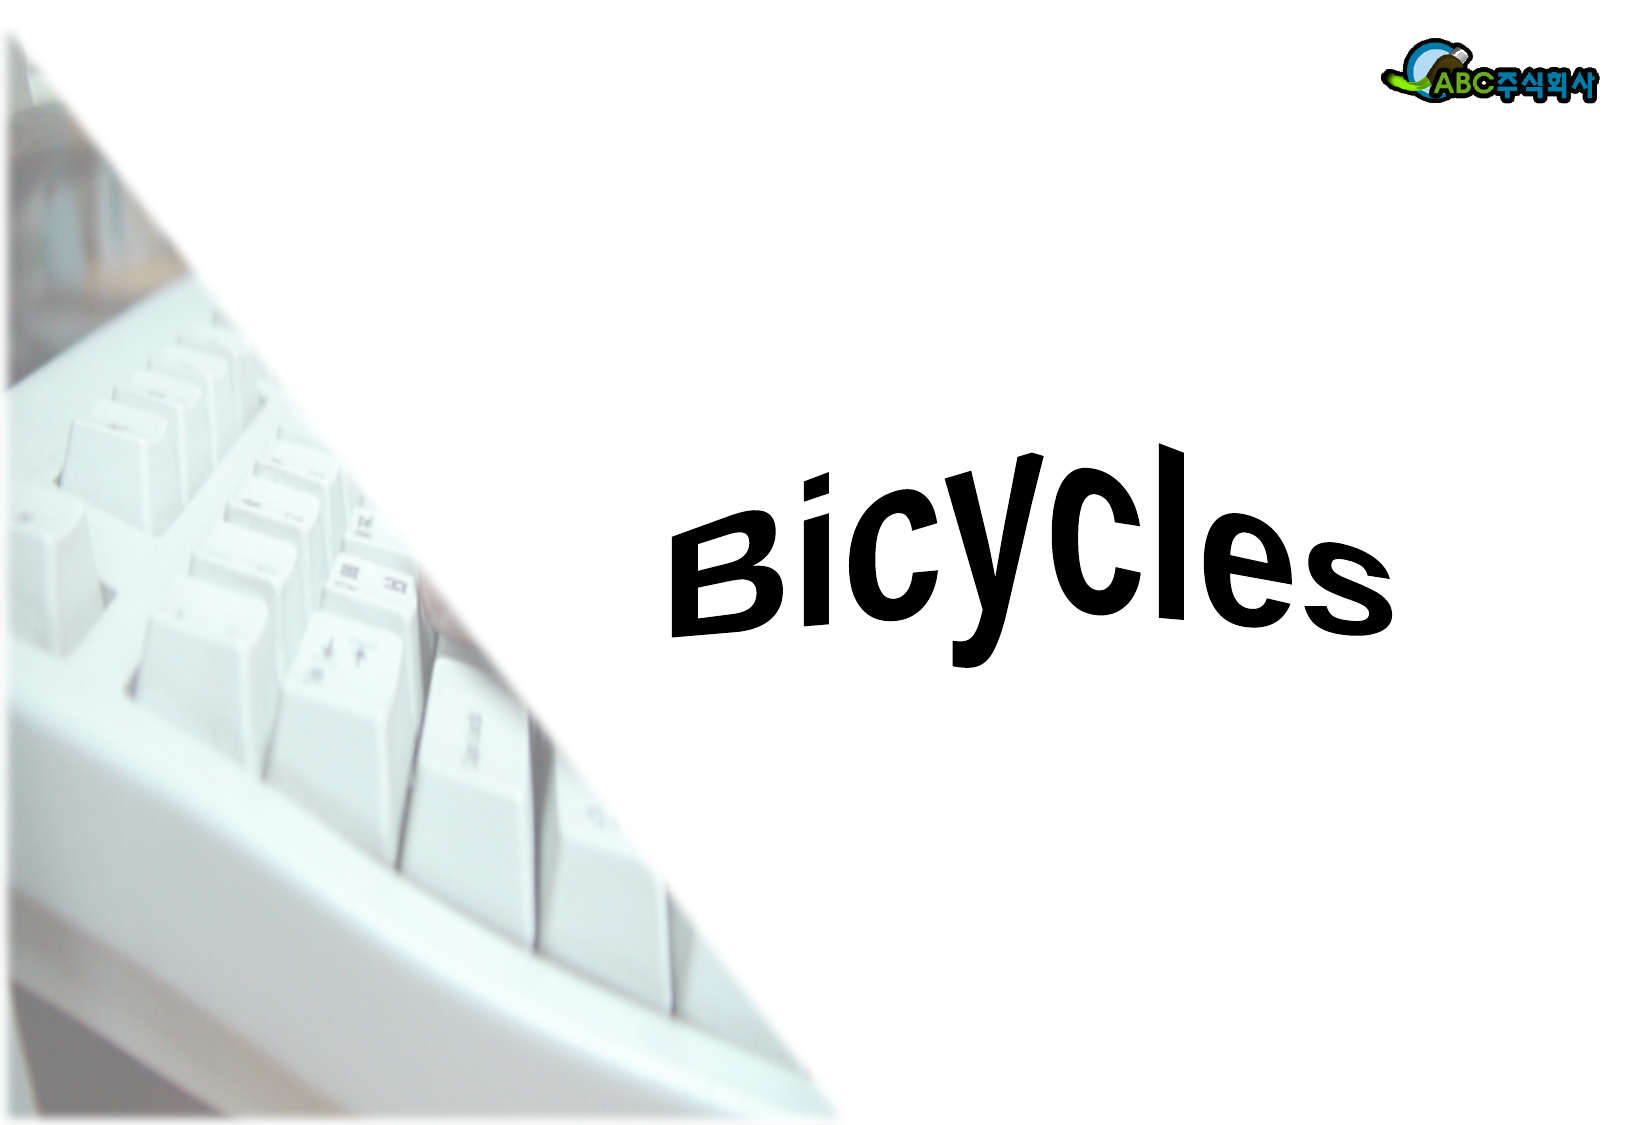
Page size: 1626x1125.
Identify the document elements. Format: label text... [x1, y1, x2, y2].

picture [1370, 31, 1606, 108]
text_box 라이딩 준비 [14, 51, 826, 1112]
text_box [16, 57, 822, 1110]
